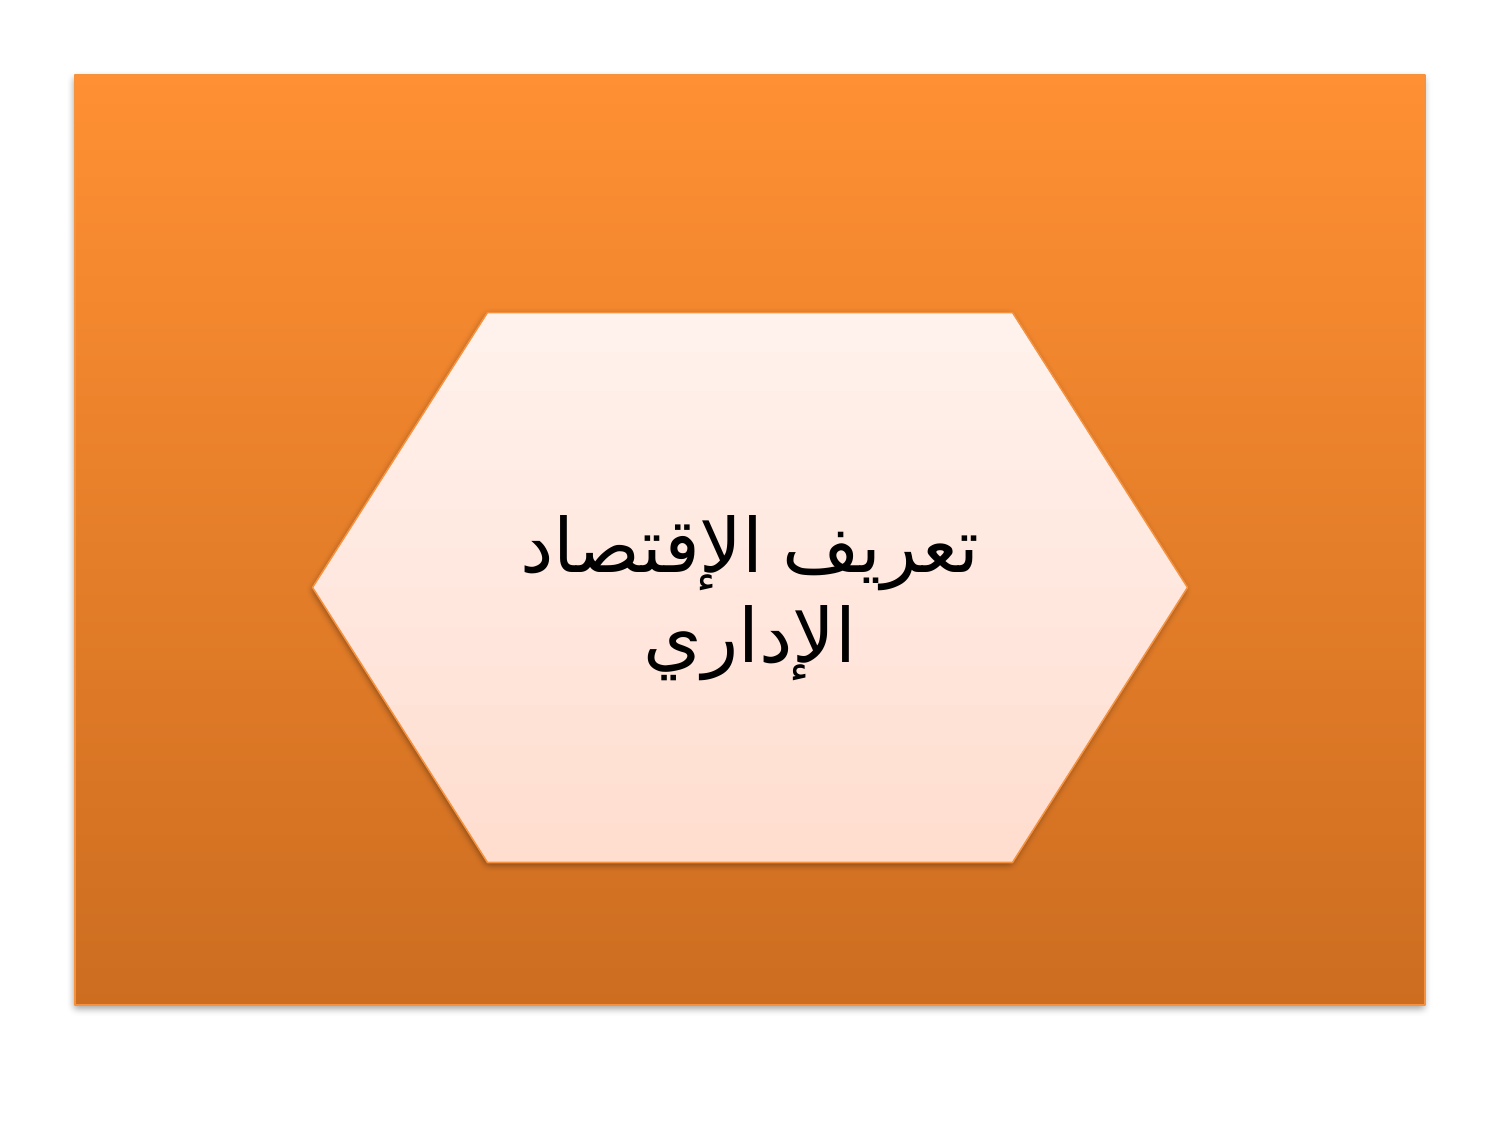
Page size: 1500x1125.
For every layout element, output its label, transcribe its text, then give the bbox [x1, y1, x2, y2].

list [74, 74, 1426, 1006]
text_box تعريف الإقتصاد الإداري [311, 311, 1189, 864]
